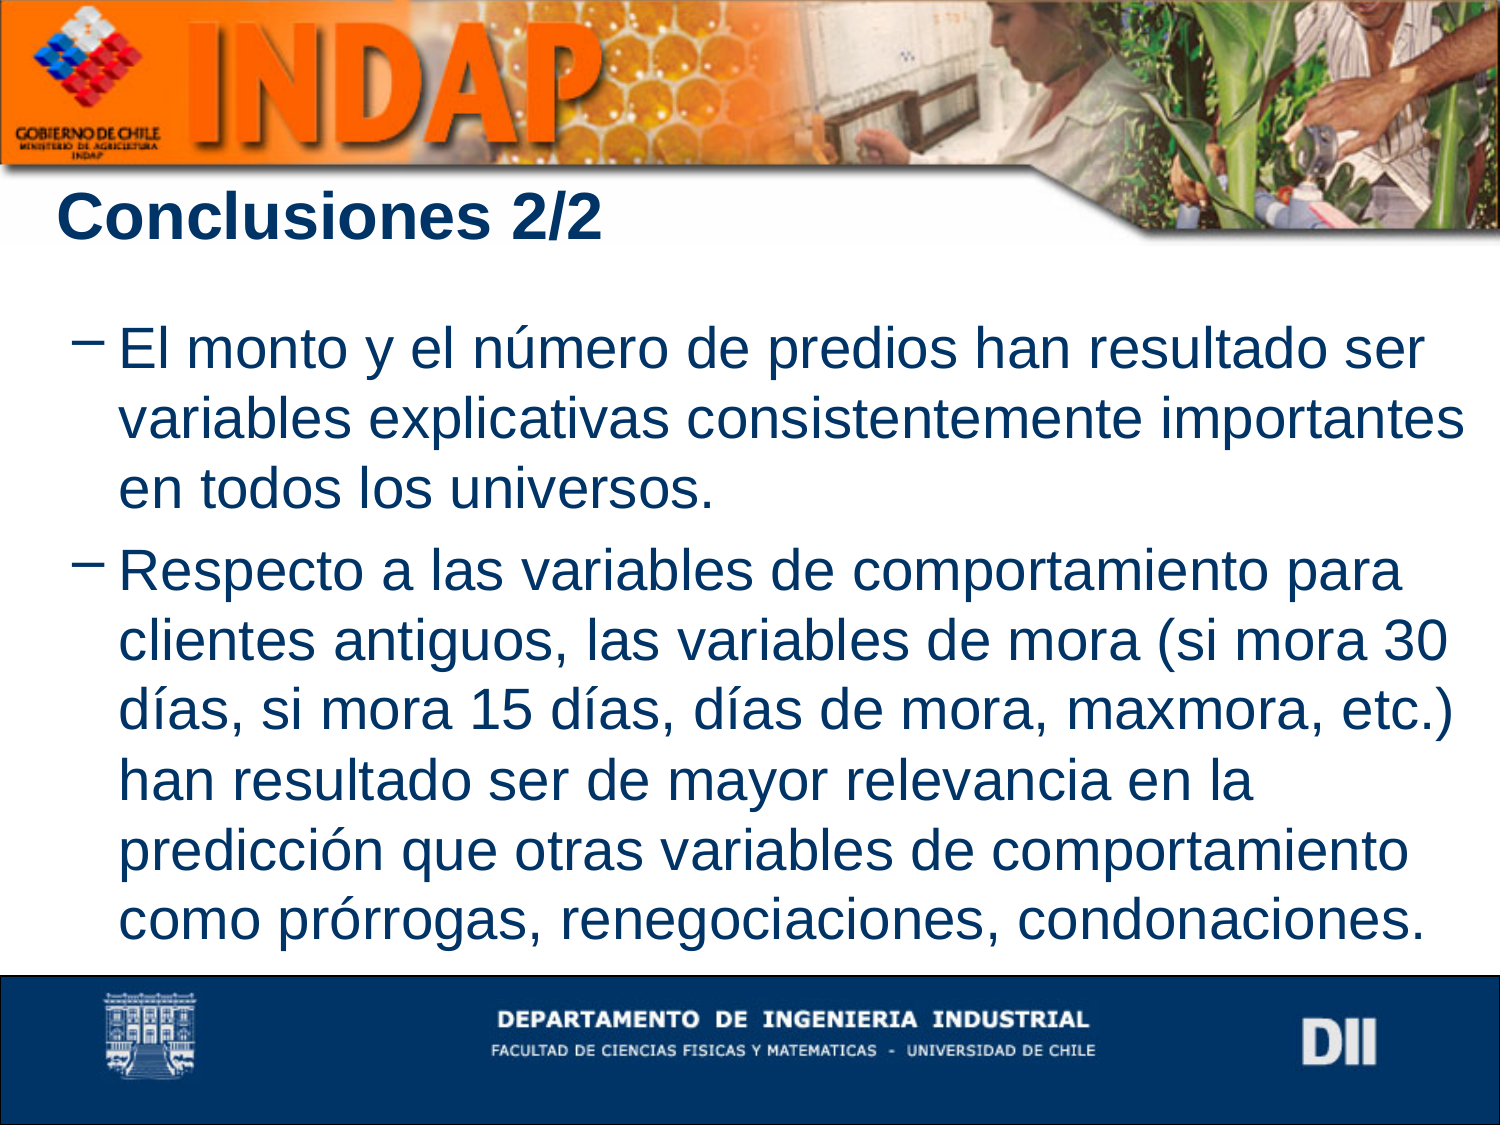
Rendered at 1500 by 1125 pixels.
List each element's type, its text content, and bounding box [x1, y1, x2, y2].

picture [1293, 1011, 1383, 1071]
picture [490, 1000, 1100, 1064]
picture [100, 1000, 202, 1083]
title Conclusiones 2/2 [40, 148, 1126, 278]
picture [0, 0, 1500, 246]
list El monto y el número de predios han resultado ser variables explicativas consistentemente importantes en todos los universos. Respecto a las variables de comportamiento para clientes antiguos, las variables de mora (si mora 30 días, si mora 15 días, días de mora, maxmora, etc.) han resultado ser de mayor relevancia en la predicción que otras variables de comportamiento como prórrogas, renegociaciones, condonaciones. [0, 302, 1483, 1000]
